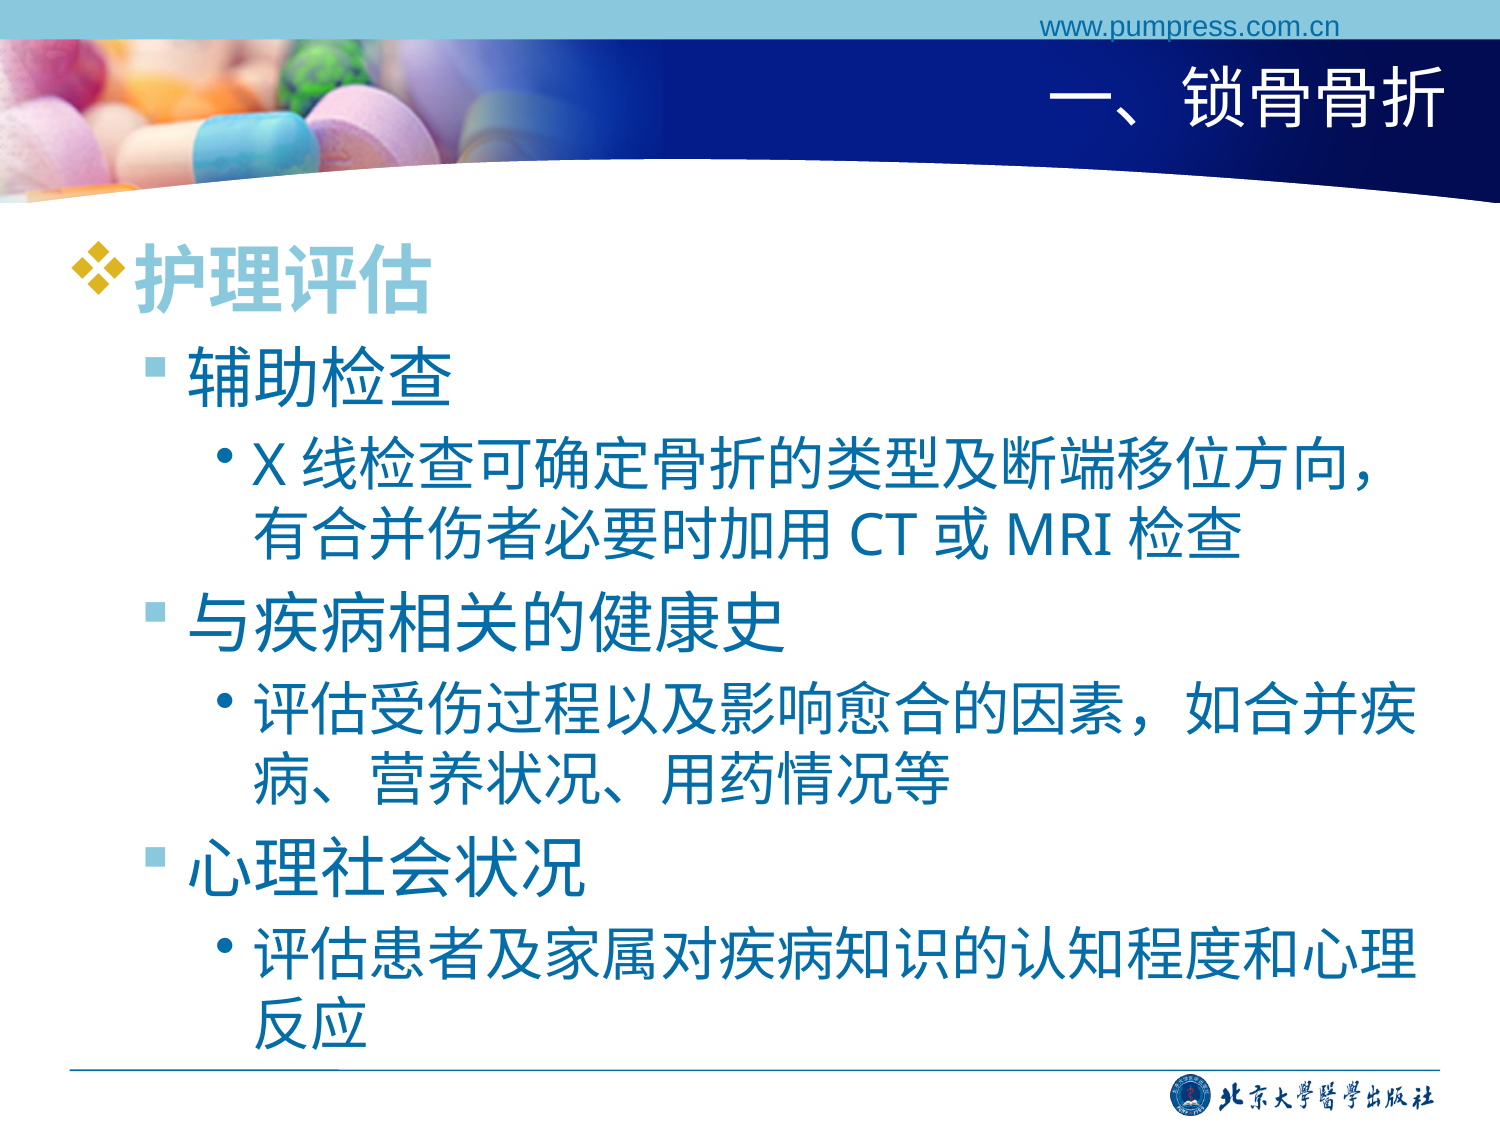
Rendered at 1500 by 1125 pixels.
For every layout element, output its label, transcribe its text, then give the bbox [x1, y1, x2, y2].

title 一、锁骨骨折 [137, 49, 1463, 143]
picture [1170, 1074, 1436, 1118]
picture [0, 40, 1500, 203]
list 护理评估 辅助检查 X线检查可确定骨折的类型及断端移位方向，有合并伤者必要时加用CT或MRI检查 与疾病相关的健康史 评估受伤过程以及影响愈合的因素，如合并疾病、营养状况、用药情况等 心理社会状况 评估患者及家属对疾病知识的认知程度和心理反应 [49, 224, 1463, 1026]
slide_number www.pumpress.com.cn [1025, 0, 1463, 38]
